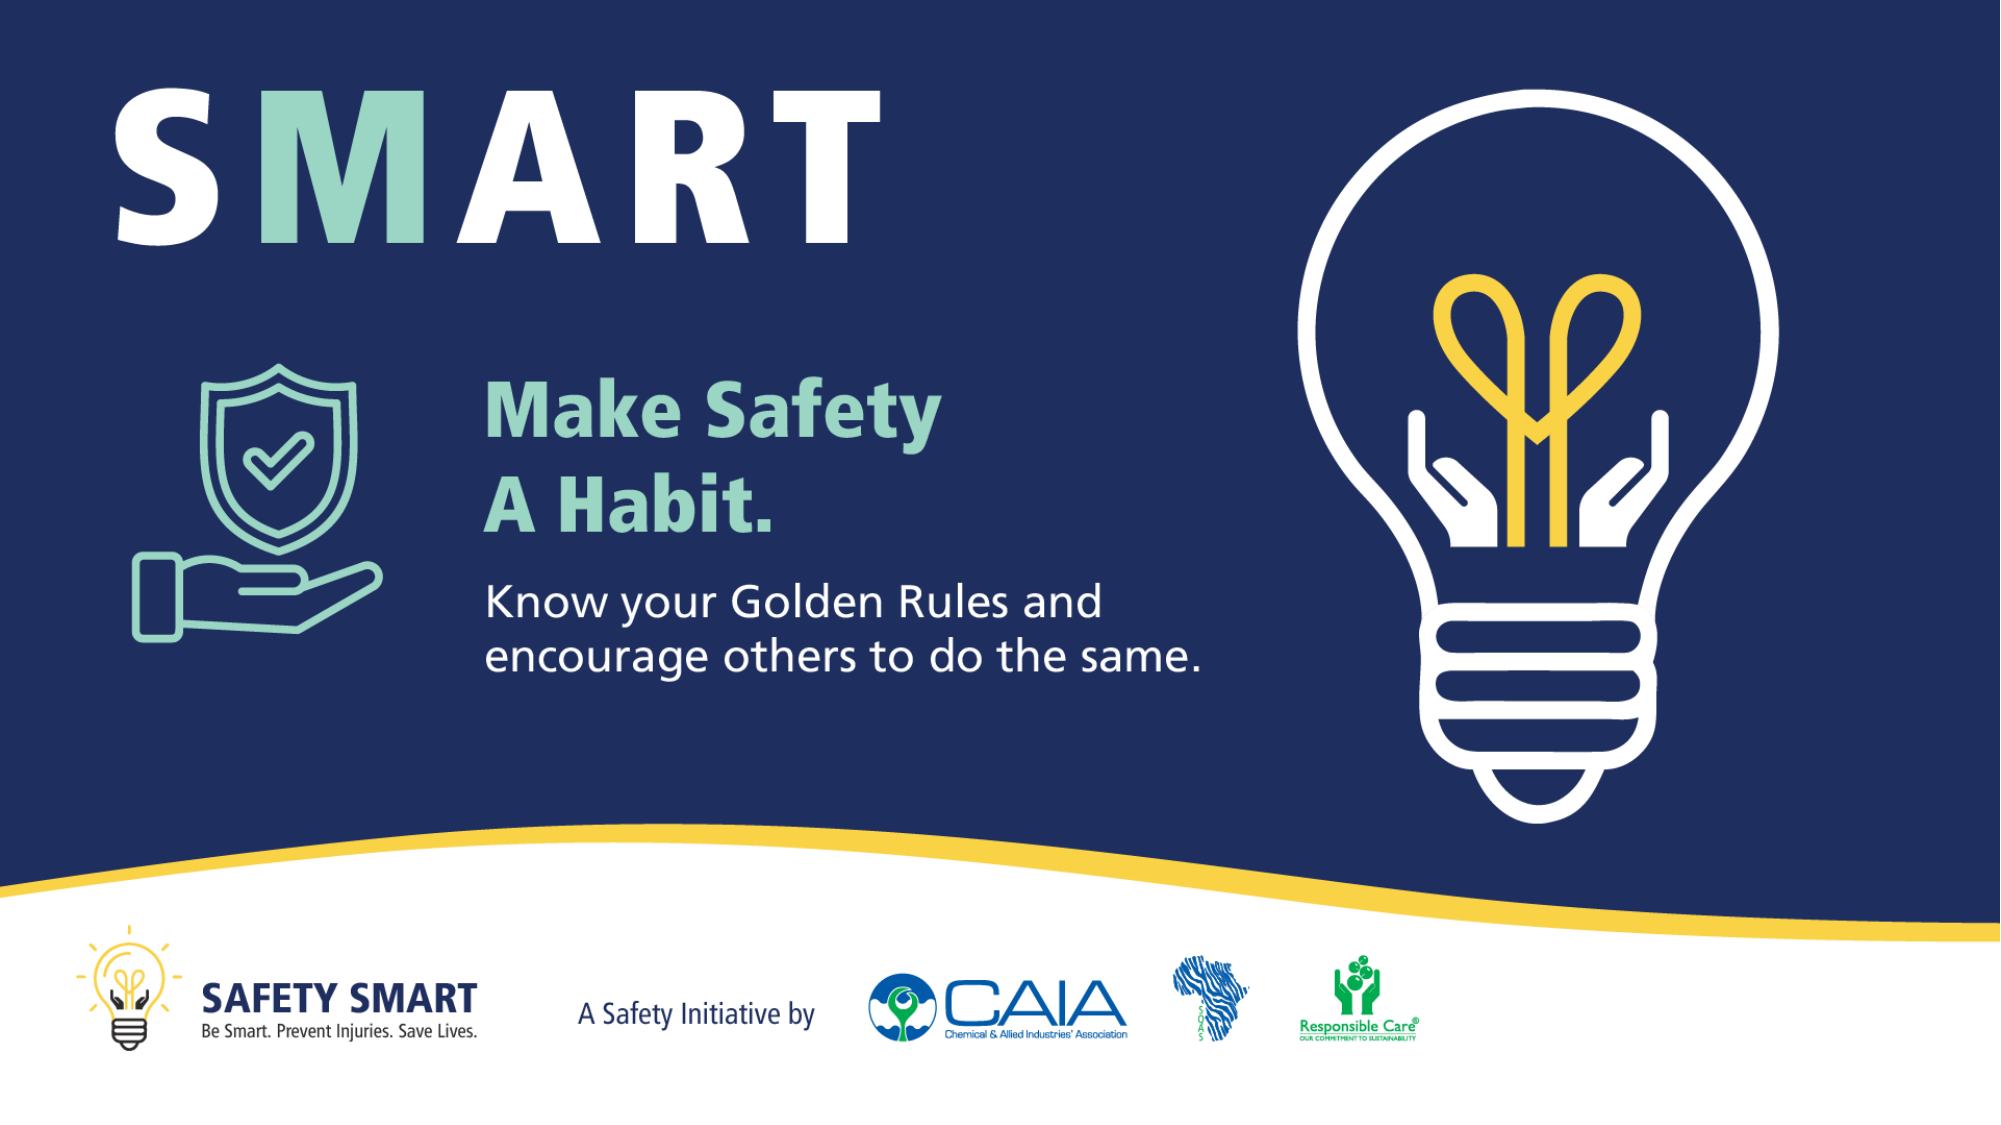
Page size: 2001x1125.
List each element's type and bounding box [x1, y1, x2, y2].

list [0, 0, 2000, 1125]
